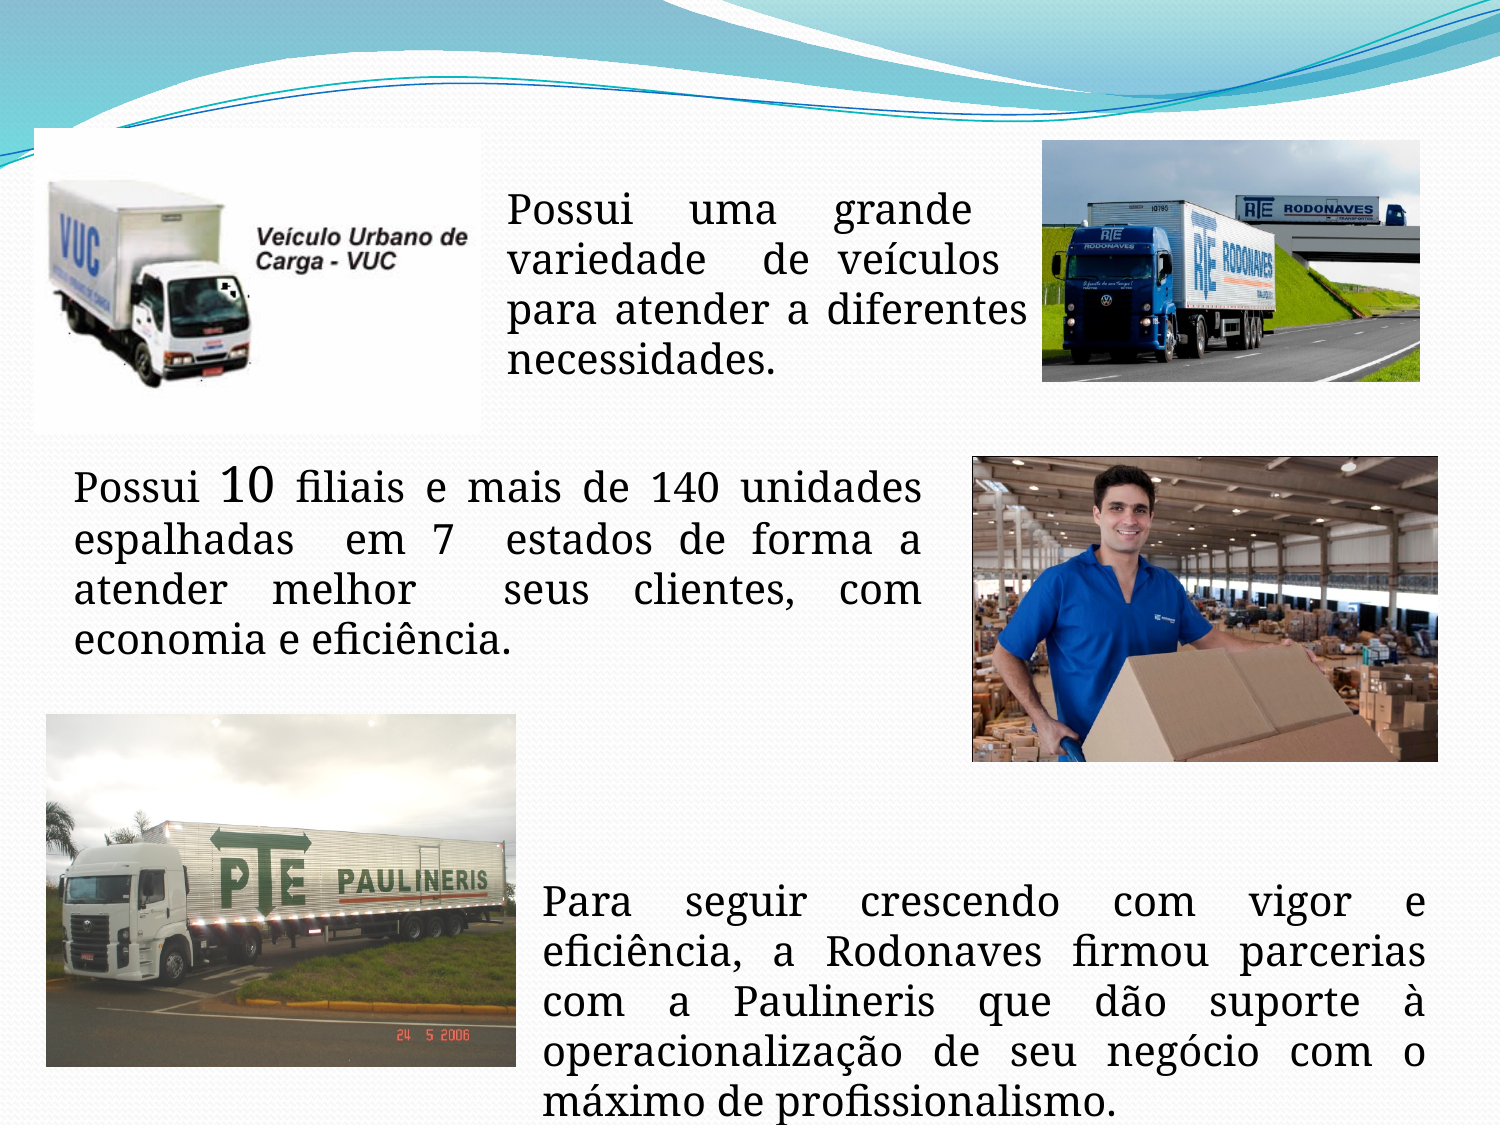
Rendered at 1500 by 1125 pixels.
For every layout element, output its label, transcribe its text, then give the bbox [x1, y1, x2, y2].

text_box Possui 10 filiais e mais de 140 unidades espalhadas em 7 estados de forma a atender melhor seus clientes, com economia e eficiência. [58, 445, 938, 721]
picture [972, 456, 1438, 762]
picture [1042, 140, 1420, 382]
picture [46, 714, 516, 1067]
text_box Possui uma grande variedade de veículos para atender a diferentes necessidades. [492, 175, 1041, 391]
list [34, 128, 481, 434]
text_box Para seguir crescendo com vigor e eficiência, a Rodonaves firmou parcerias com a Paulineris que dão suporte à operacionalização de seu negócio com o máximo de profissionalismo. [527, 867, 1442, 1125]
